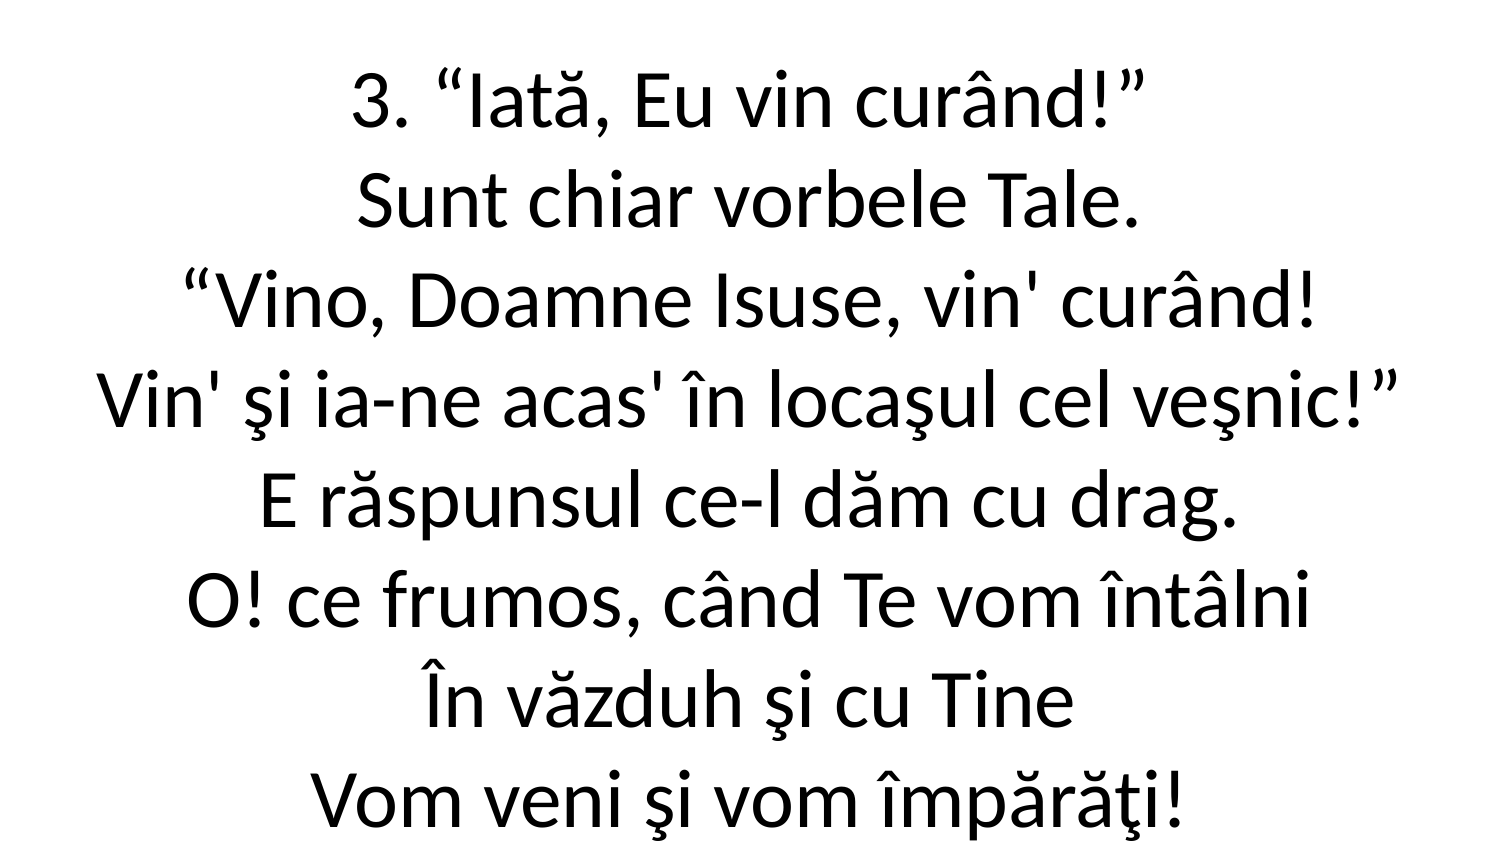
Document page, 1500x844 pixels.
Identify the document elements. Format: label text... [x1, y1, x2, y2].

text_box 3. “Iată, Eu vin curând!” Sunt chiar vorbele Tale. “Vino, Doamne Isuse, vin' curând! Vin' şi ia-ne acas' în locaşul cel veşnic!” E răspunsul ce-l dăm cu drag. O! ce frumos, când Te vom întâlni În văzduh şi cu Tine Vom veni şi vom împărăţi! [81, 0, 1419, 844]
